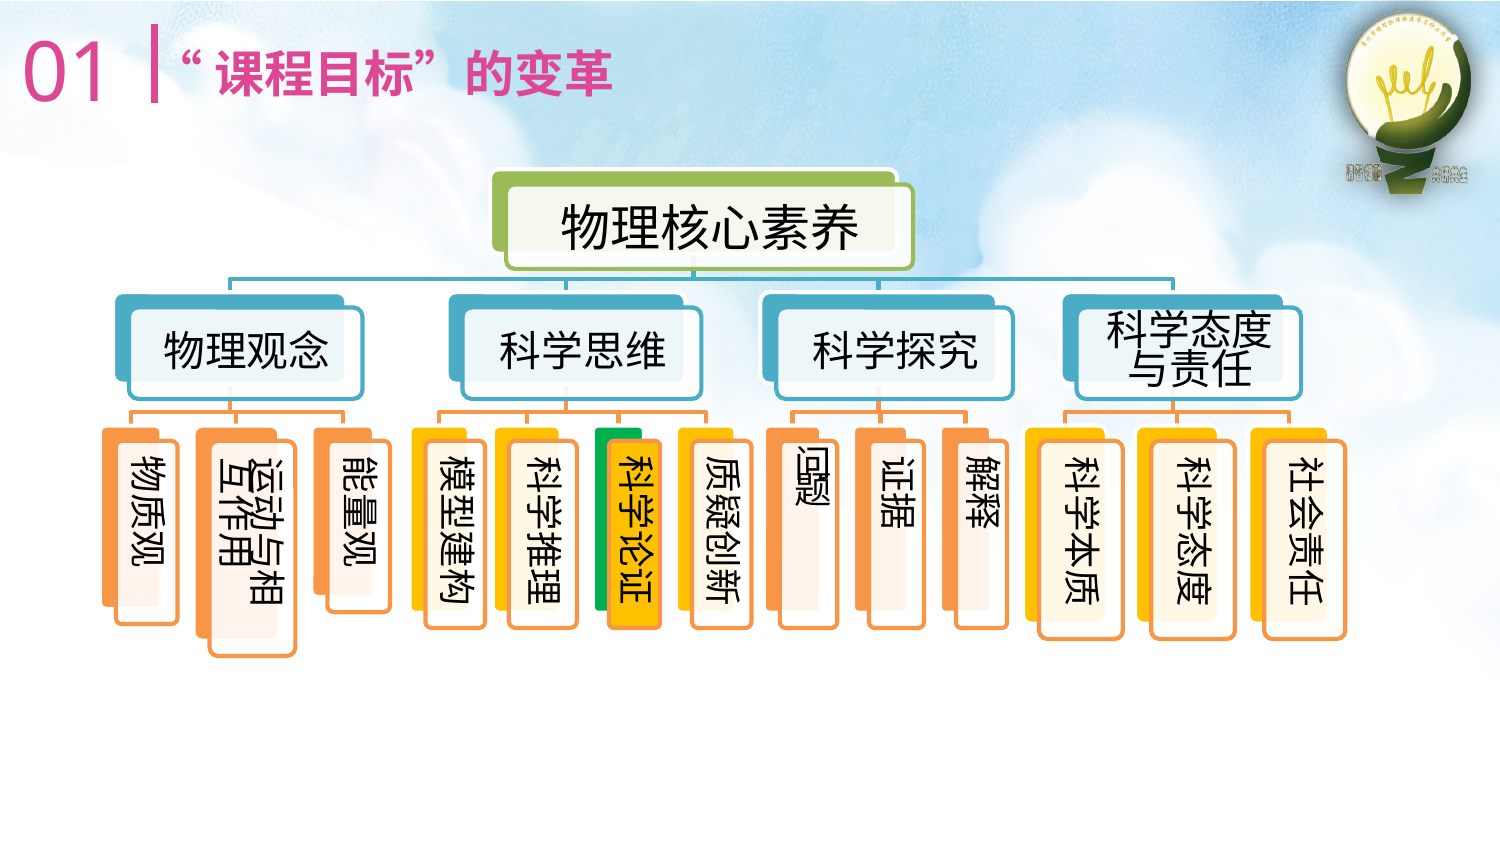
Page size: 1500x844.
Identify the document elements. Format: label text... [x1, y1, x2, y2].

text_box “课程目标”的变革 [137, 35, 630, 110]
text_box 01 [6, 10, 131, 126]
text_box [84, 114, 1346, 708]
picture [0, 0, 1500, 843]
